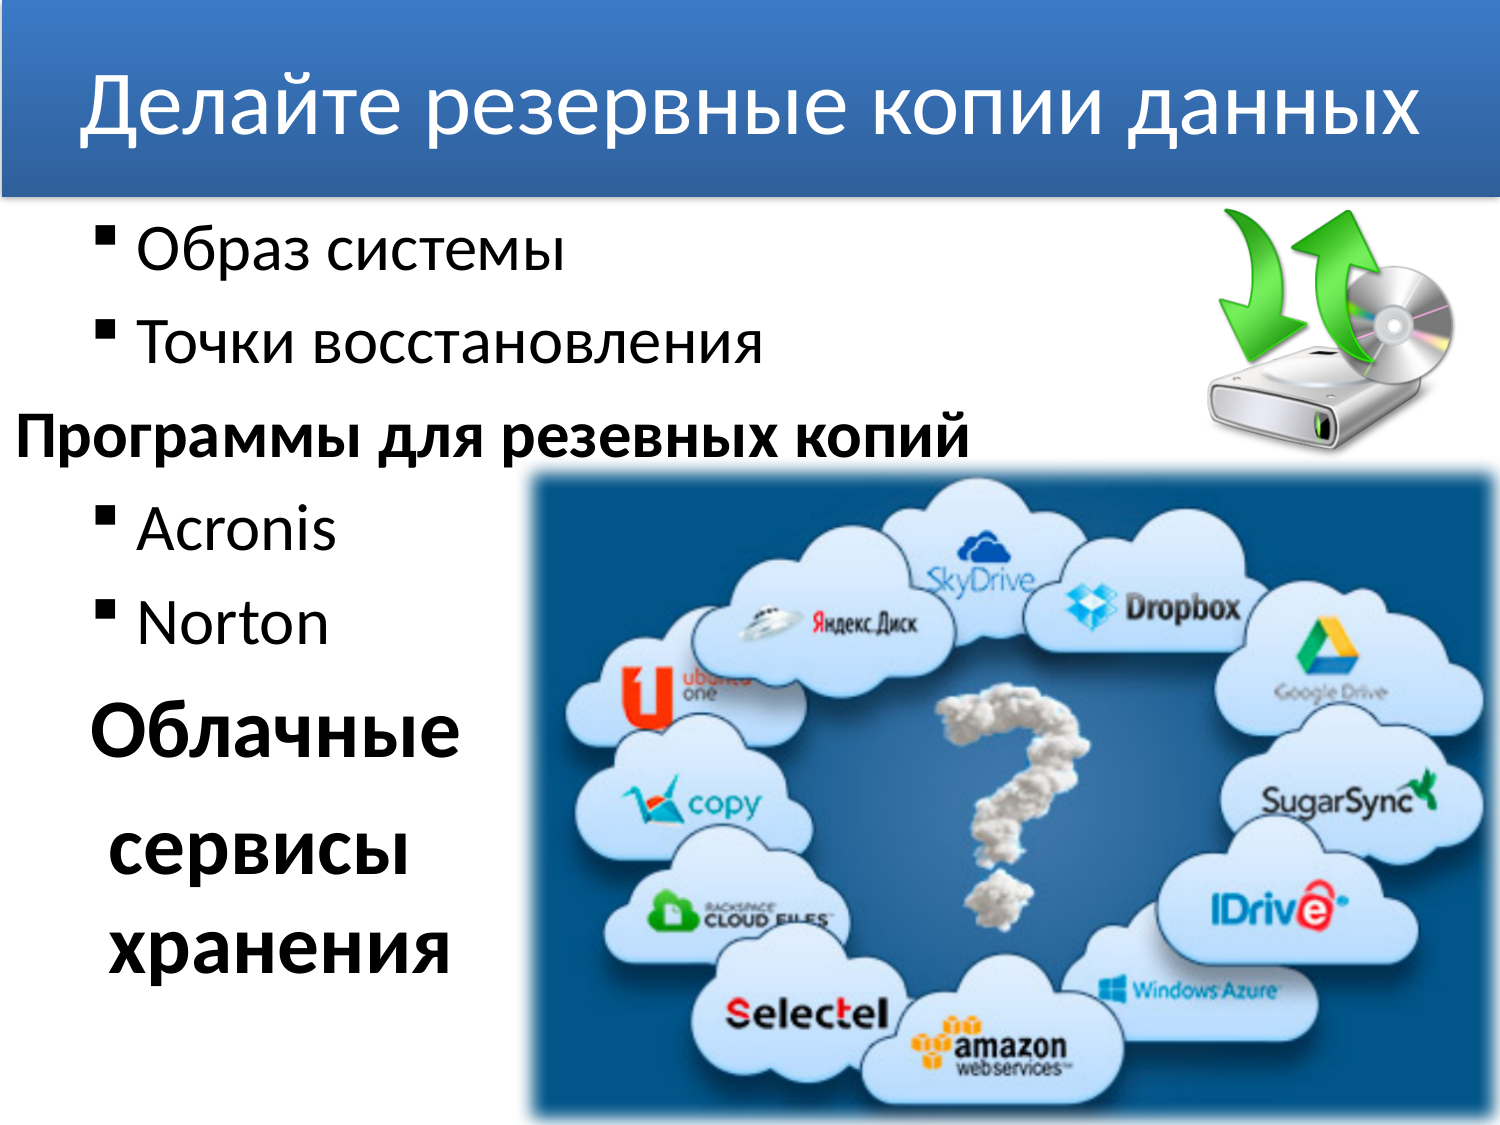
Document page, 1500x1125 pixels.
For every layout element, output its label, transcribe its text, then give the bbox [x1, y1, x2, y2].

picture [515, 204, 1500, 1125]
title Делайте резервные копии данных [2, 0, 1500, 197]
list Образ системы Точки восстановления Программы для резевных копий Acronis Norton Облачные сервисы хранения [0, 196, 1425, 1005]
